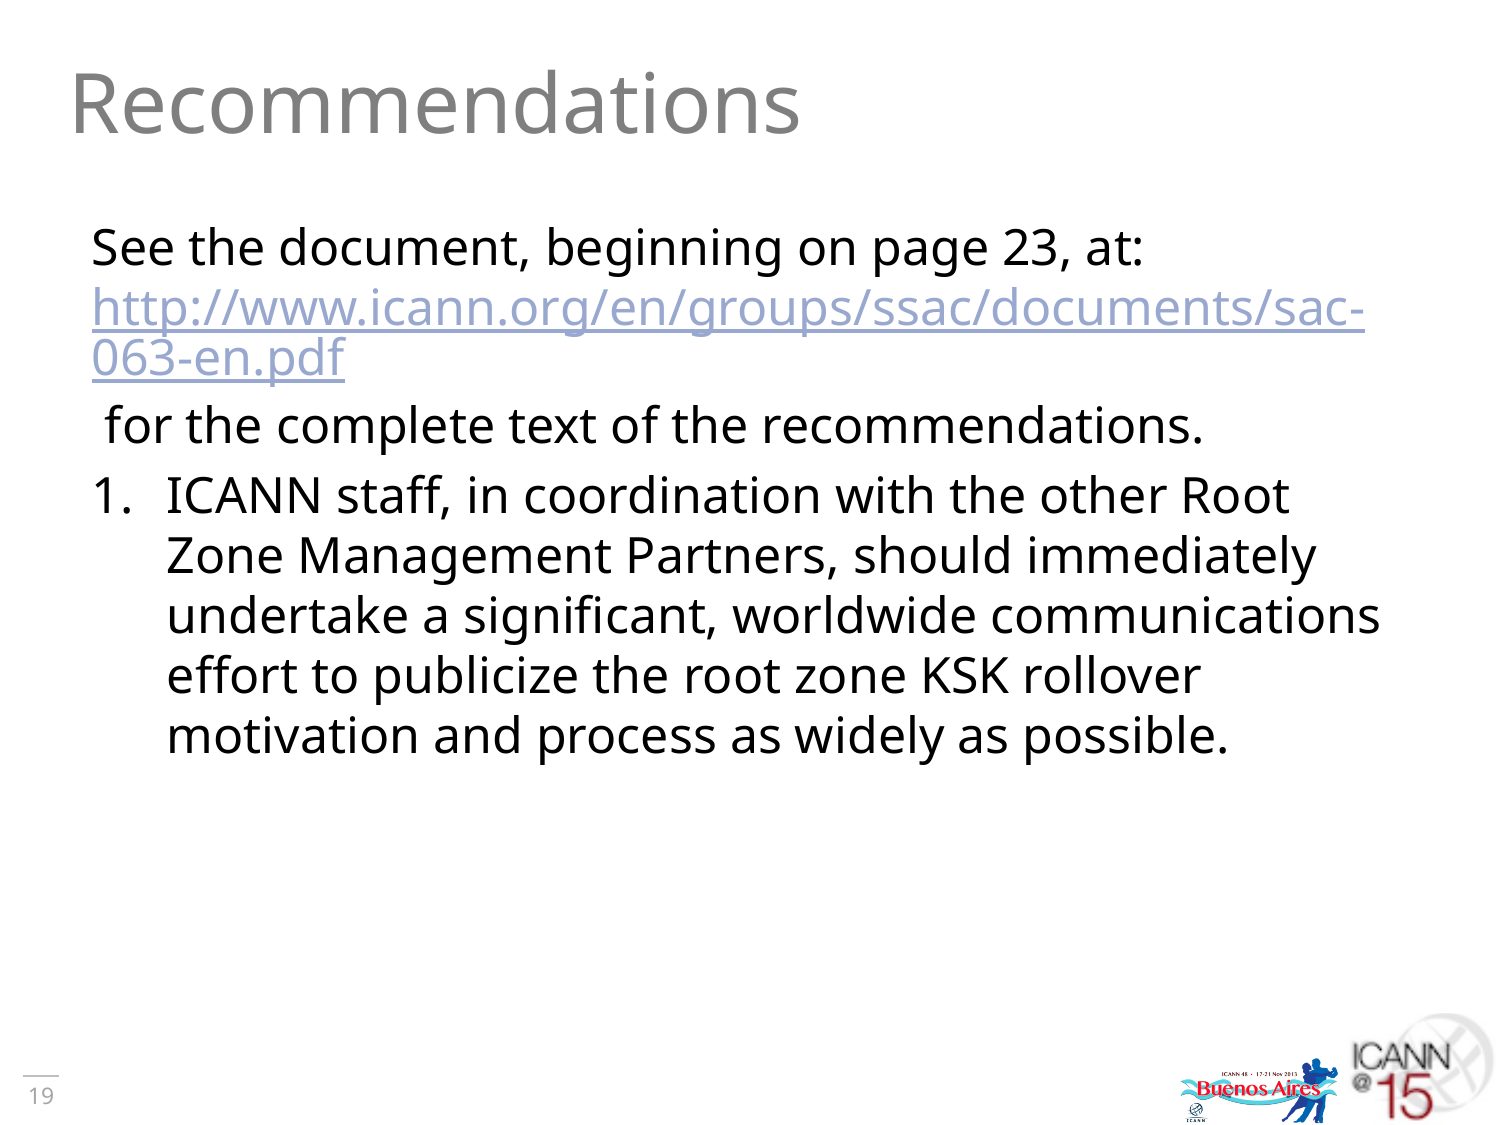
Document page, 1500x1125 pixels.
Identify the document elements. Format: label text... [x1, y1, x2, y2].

title Recommendations [53, 42, 1424, 173]
list See the document, beginning on page 23, at: http://www.icann.org/en/groups/ssac/documents/sac-063-en.pdf for the complete text of the recommendations. ICANN staff, in coordination with the other Root Zone Management Partners, should immediately undertake a significant, worldwide communications effort to publicize the root zone KSK rollover motivation and process as widely as possible. [76, 208, 1400, 1059]
picture [1178, 1013, 1500, 1125]
